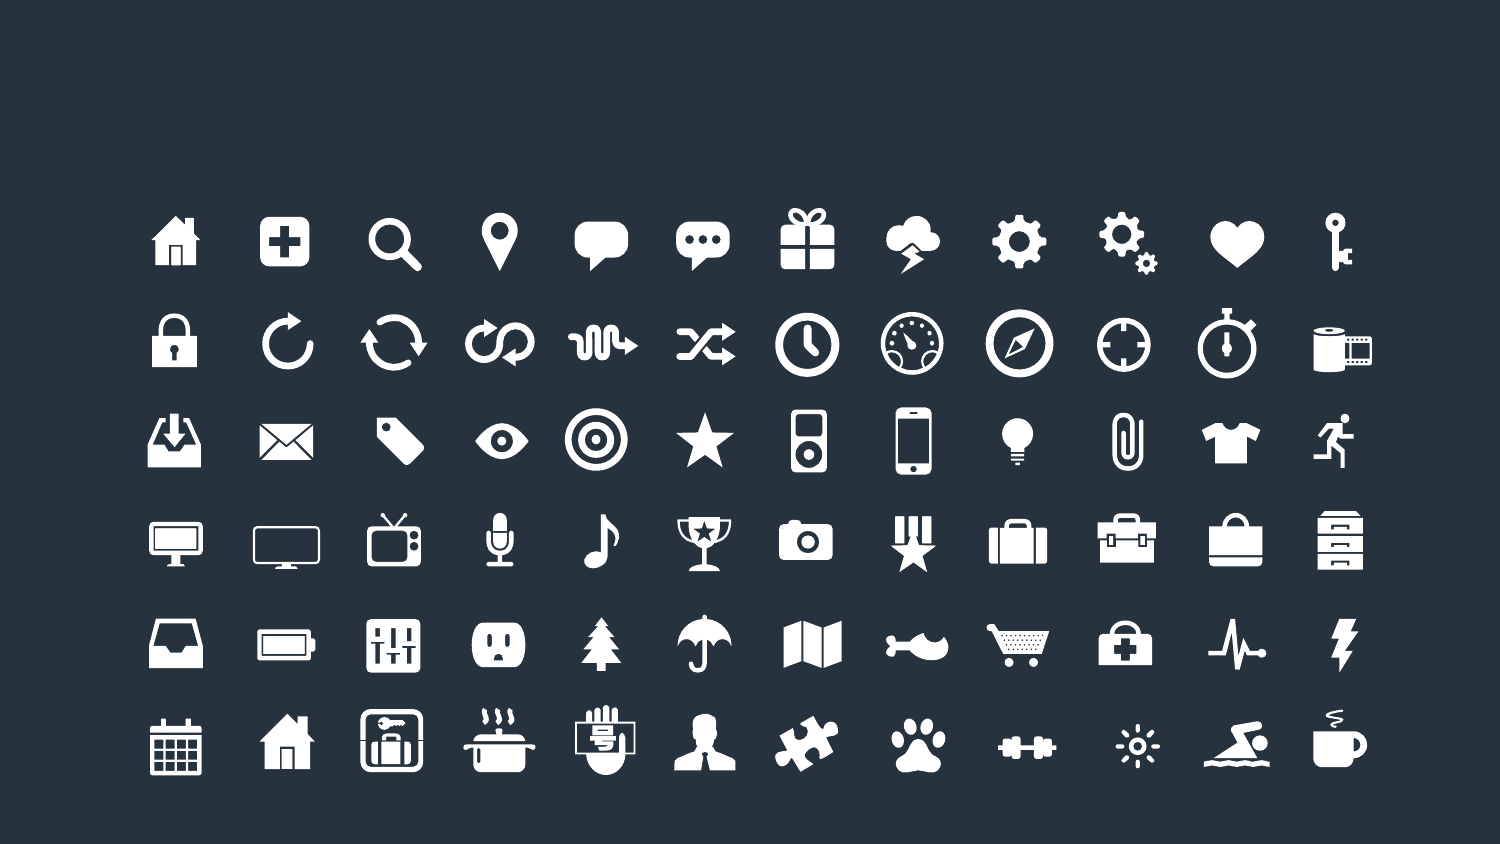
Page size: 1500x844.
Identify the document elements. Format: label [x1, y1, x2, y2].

text_box [1317, 517, 1363, 534]
text_box [986, 624, 1050, 654]
text_box [1002, 418, 1034, 452]
text_box [161, 718, 166, 730]
text_box [886, 215, 941, 251]
text_box [463, 744, 536, 773]
text_box [261, 423, 312, 445]
text_box [360, 741, 424, 773]
text_box [676, 328, 700, 343]
text_box [992, 214, 1047, 269]
text_box [988, 527, 998, 564]
text_box [366, 619, 421, 673]
text_box [779, 519, 833, 560]
text_box [1029, 657, 1038, 667]
text_box [259, 425, 278, 458]
text_box [823, 620, 842, 668]
text_box [1004, 328, 1035, 359]
text_box [360, 329, 412, 371]
text_box [367, 512, 421, 567]
text_box [780, 224, 806, 245]
text_box [780, 248, 806, 270]
text_box [895, 407, 932, 475]
text_box [149, 618, 203, 669]
text_box [891, 537, 936, 572]
text_box [895, 516, 905, 544]
text_box [1135, 723, 1140, 733]
text_box [1203, 760, 1270, 767]
text_box [1151, 744, 1161, 749]
text_box [677, 614, 732, 673]
text_box [171, 246, 181, 266]
text_box [404, 741, 411, 765]
text_box [676, 322, 736, 360]
text_box [1209, 512, 1263, 567]
text_box [360, 709, 424, 740]
text_box [702, 346, 736, 366]
text_box [895, 739, 941, 773]
text_box [809, 224, 835, 245]
text_box [376, 417, 425, 465]
text_box [261, 441, 312, 460]
text_box [1252, 735, 1268, 751]
text_box [1325, 709, 1344, 728]
text_box [775, 312, 840, 377]
text_box [149, 521, 203, 567]
text_box [900, 245, 925, 274]
text_box [1313, 731, 1368, 768]
text_box [584, 514, 619, 569]
text_box [155, 528, 197, 549]
text_box [922, 516, 932, 544]
text_box [783, 620, 802, 668]
text_box [821, 530, 829, 538]
text_box [674, 713, 736, 771]
text_box [985, 309, 1054, 378]
text_box [281, 749, 293, 769]
text_box [494, 707, 503, 726]
text_box [676, 412, 735, 468]
text_box [497, 436, 507, 446]
text_box [1140, 536, 1145, 545]
text_box [386, 648, 400, 653]
text_box [1099, 211, 1145, 257]
text_box [493, 512, 507, 549]
text_box [581, 617, 622, 671]
text_box [381, 741, 401, 765]
text_box [185, 718, 191, 730]
text_box [1135, 759, 1140, 769]
text_box [1097, 513, 1156, 539]
text_box [1098, 620, 1153, 666]
text_box [1146, 755, 1155, 763]
text_box [1115, 744, 1125, 749]
text_box [779, 528, 788, 556]
text_box [486, 530, 514, 567]
text_box [259, 713, 315, 770]
text_box [262, 312, 314, 370]
text_box [903, 332, 917, 350]
text_box [1313, 327, 1345, 335]
text_box [151, 215, 201, 266]
text_box [1121, 755, 1130, 763]
text_box [1112, 412, 1144, 471]
text_box [1109, 536, 1114, 545]
text_box [908, 516, 918, 537]
text_box [473, 728, 526, 742]
text_box [1097, 317, 1151, 372]
text_box [481, 212, 518, 272]
text_box [1313, 423, 1354, 468]
text_box [803, 449, 815, 460]
text_box [377, 717, 406, 730]
text_box [1325, 212, 1353, 272]
text_box [1340, 413, 1350, 424]
text_box [1128, 737, 1147, 756]
text_box [578, 421, 615, 458]
text_box [163, 413, 186, 448]
text_box [920, 718, 934, 735]
text_box [1320, 511, 1361, 516]
text_box [475, 423, 529, 460]
text_box [903, 718, 917, 735]
text_box [591, 434, 601, 445]
text_box [803, 324, 820, 357]
text_box [1197, 308, 1257, 379]
text_box [376, 314, 428, 357]
text_box [998, 736, 1057, 759]
text_box [775, 715, 839, 772]
text_box [150, 735, 202, 776]
text_box [677, 517, 732, 572]
text_box [471, 622, 526, 668]
text_box [150, 725, 202, 733]
text_box [1004, 657, 1014, 667]
text_box [152, 313, 197, 368]
text_box [1331, 618, 1359, 673]
text_box [1221, 332, 1232, 357]
text_box [788, 207, 809, 227]
text_box [909, 526, 917, 537]
text_box [1208, 618, 1267, 670]
text_box [1213, 721, 1263, 759]
text_box [575, 705, 636, 775]
text_box [263, 636, 305, 654]
text_box [891, 731, 904, 748]
text_box [368, 217, 422, 272]
text_box [1146, 729, 1155, 738]
text_box [885, 633, 949, 661]
text_box [801, 535, 815, 549]
text_box [932, 731, 946, 748]
text_box [402, 641, 416, 646]
text_box [507, 707, 515, 726]
text_box [371, 741, 378, 765]
text_box [481, 707, 489, 726]
text_box [567, 324, 639, 361]
text_box [809, 248, 835, 270]
text_box [791, 409, 827, 473]
text_box [257, 629, 316, 661]
text_box [574, 221, 629, 272]
text_box [999, 518, 1034, 564]
text_box [147, 418, 201, 468]
text_box [1313, 334, 1372, 373]
text_box [1317, 536, 1363, 552]
text_box [1100, 540, 1154, 563]
text_box [1035, 527, 1048, 564]
text_box [1210, 221, 1265, 268]
text_box [880, 311, 944, 375]
text_box [1135, 252, 1158, 275]
text_box [1121, 729, 1130, 738]
text_box [803, 620, 822, 668]
text_box [590, 725, 616, 751]
text_box [564, 408, 628, 471]
text_box [295, 425, 314, 458]
text_box [382, 733, 401, 741]
text_box [807, 207, 827, 227]
text_box [260, 216, 310, 267]
text_box [1317, 553, 1363, 570]
text_box [252, 526, 321, 569]
text_box [1201, 423, 1261, 464]
text_box [371, 636, 385, 642]
text_box [676, 221, 730, 272]
text_box [465, 319, 535, 367]
text_box [1010, 453, 1025, 457]
